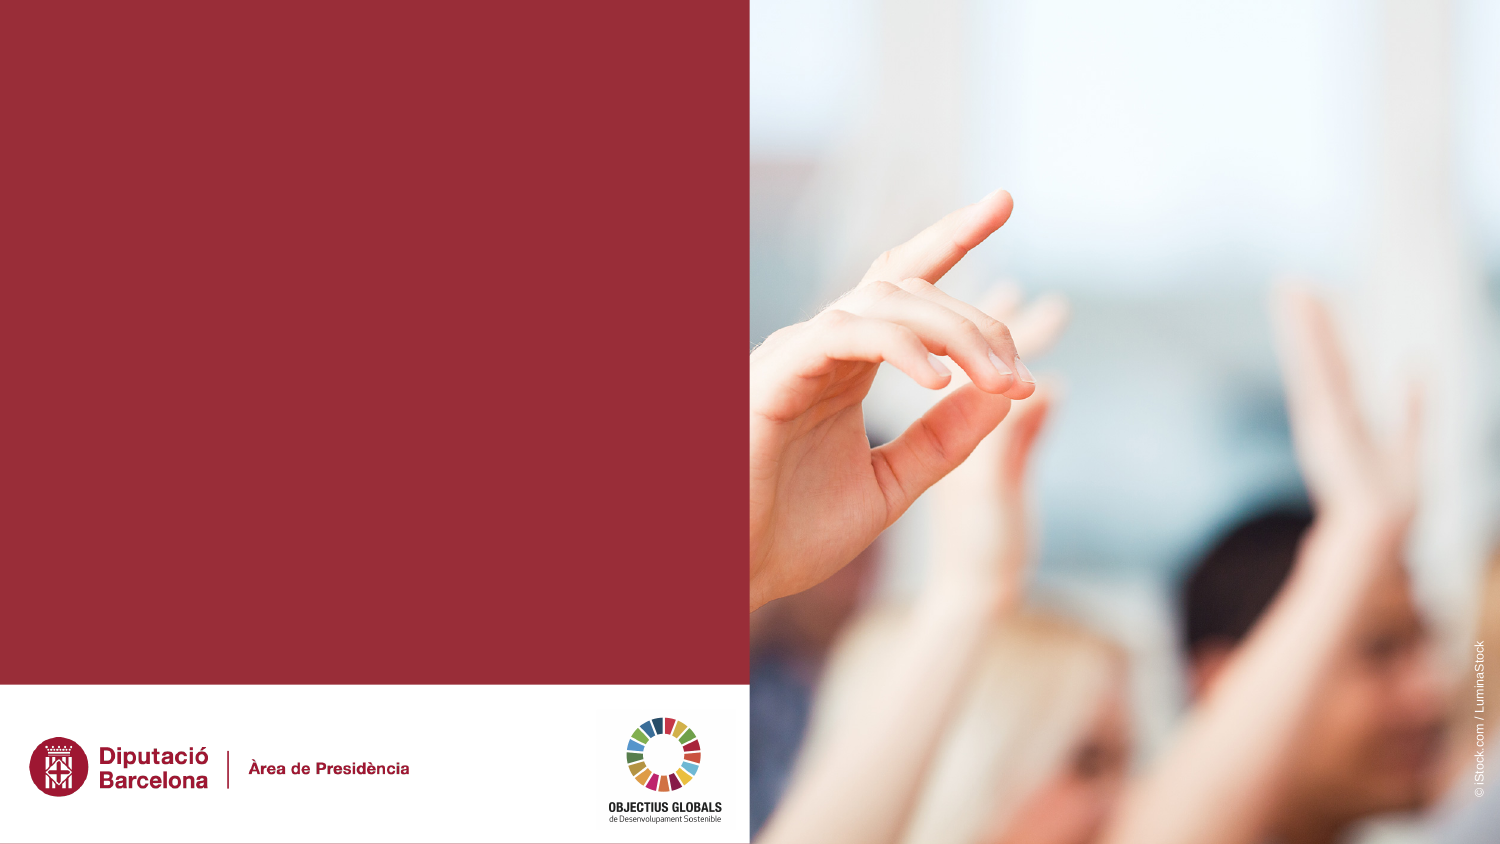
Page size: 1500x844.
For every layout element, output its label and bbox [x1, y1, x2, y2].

picture [596, 709, 736, 830]
picture [749, 0, 1500, 844]
picture [29, 737, 409, 797]
